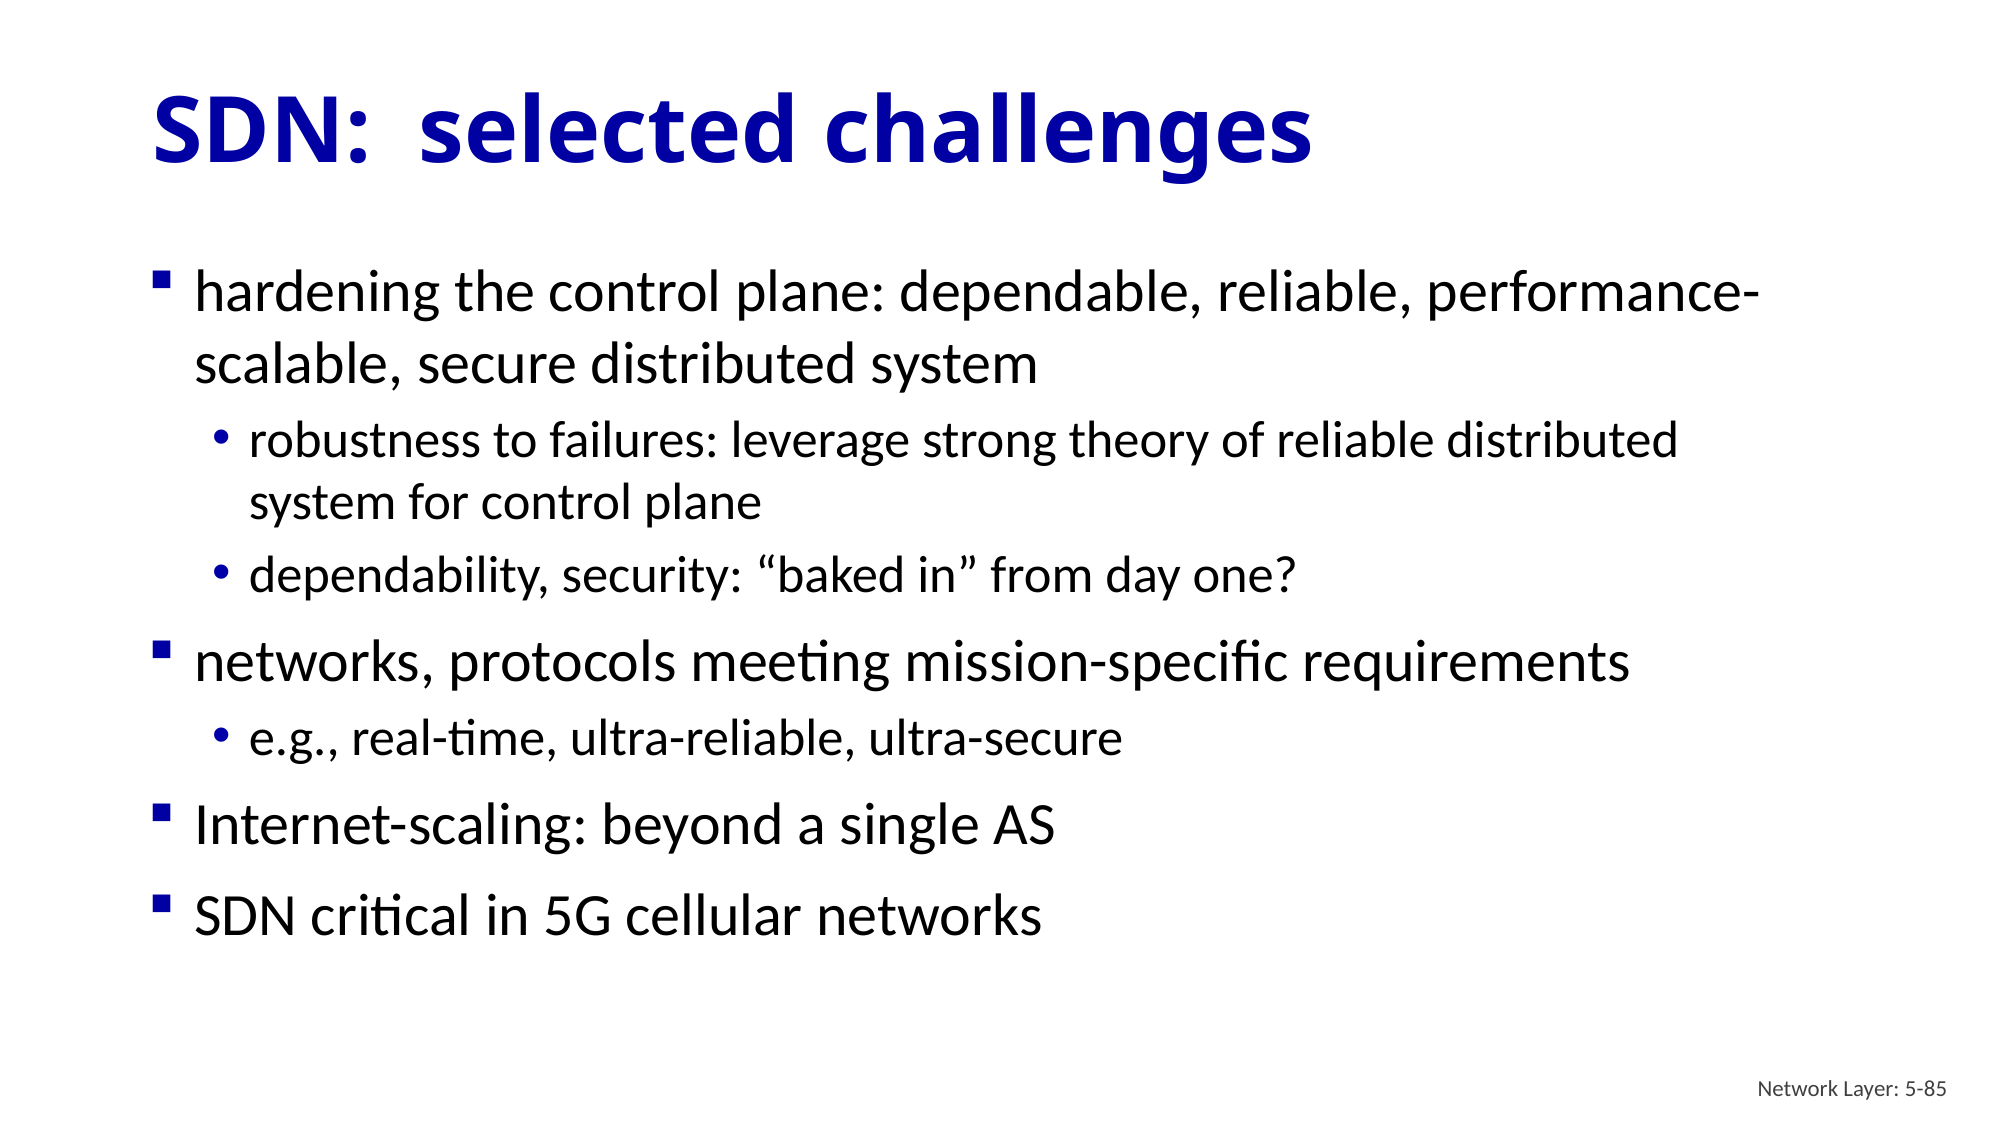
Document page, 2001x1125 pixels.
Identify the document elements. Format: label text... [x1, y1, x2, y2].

title SDN: selected challenges [137, 59, 1863, 207]
slide_number Network Layer: 5-85 [1512, 1056, 1963, 1117]
list hardening the control plane: dependable, reliable, performance-scalable, secure distributed system robustness to failures: leverage strong theory of reliable distributed system for control plane dependability, security: “baked in” from day one? networks, protocols meeting mission-specific requirements e.g., real-time, ultra-reliable, ultra-secure Internet-scaling: beyond a single AS SDN critical in 5G cellular networks [123, 243, 1849, 958]
